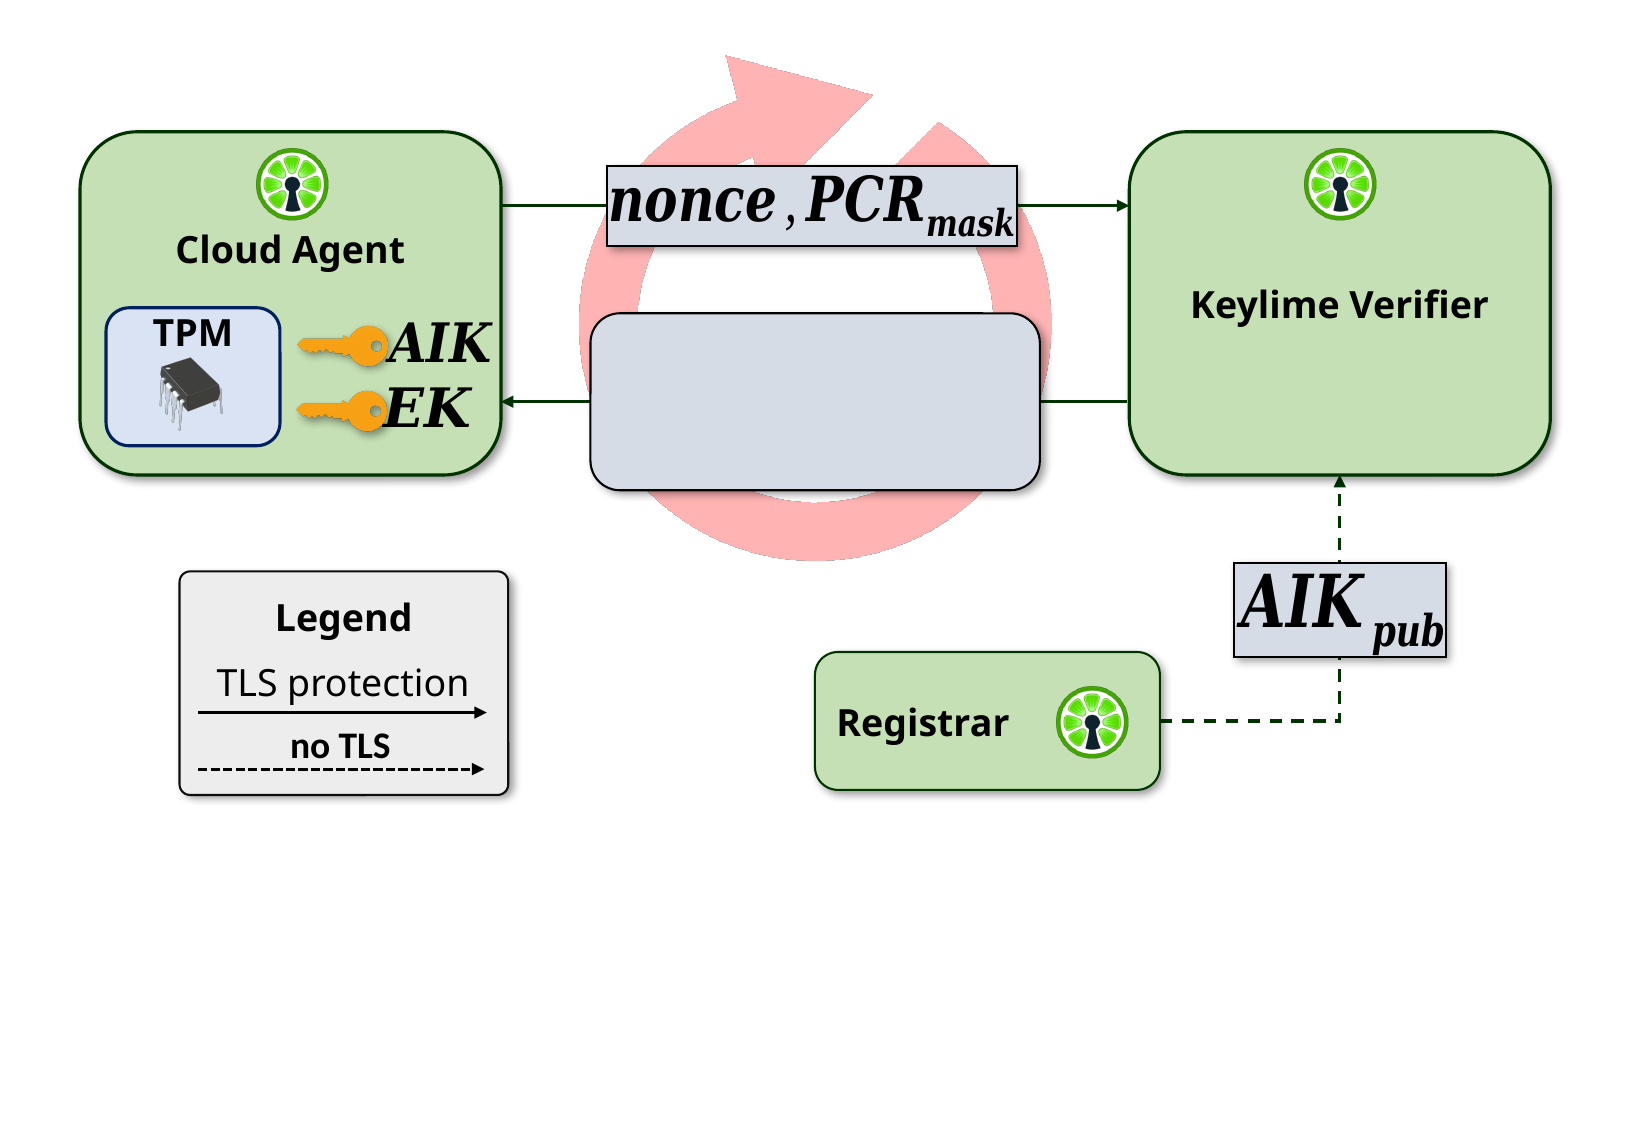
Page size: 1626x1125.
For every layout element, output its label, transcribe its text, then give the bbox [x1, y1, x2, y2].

picture [152, 353, 232, 434]
picture [538, 402, 1090, 584]
text_box TPM [105, 306, 282, 447]
picture [292, 316, 392, 375]
text_box Cloud Agent [78, 130, 503, 477]
picture [1054, 684, 1130, 760]
picture [291, 381, 391, 440]
text_box no TLS [275, 770, 406, 774]
picture [538, 32, 1090, 205]
text_box Legend [178, 570, 510, 797]
picture [254, 146, 330, 222]
picture [538, 206, 1090, 401]
text_box TLS protection [201, 651, 485, 712]
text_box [1159, 474, 1340, 721]
text_box Keylime Verifier [1128, 130, 1552, 477]
picture [1302, 146, 1378, 222]
text_box no TLS [275, 713, 406, 768]
text_box Registrar [813, 650, 1161, 791]
